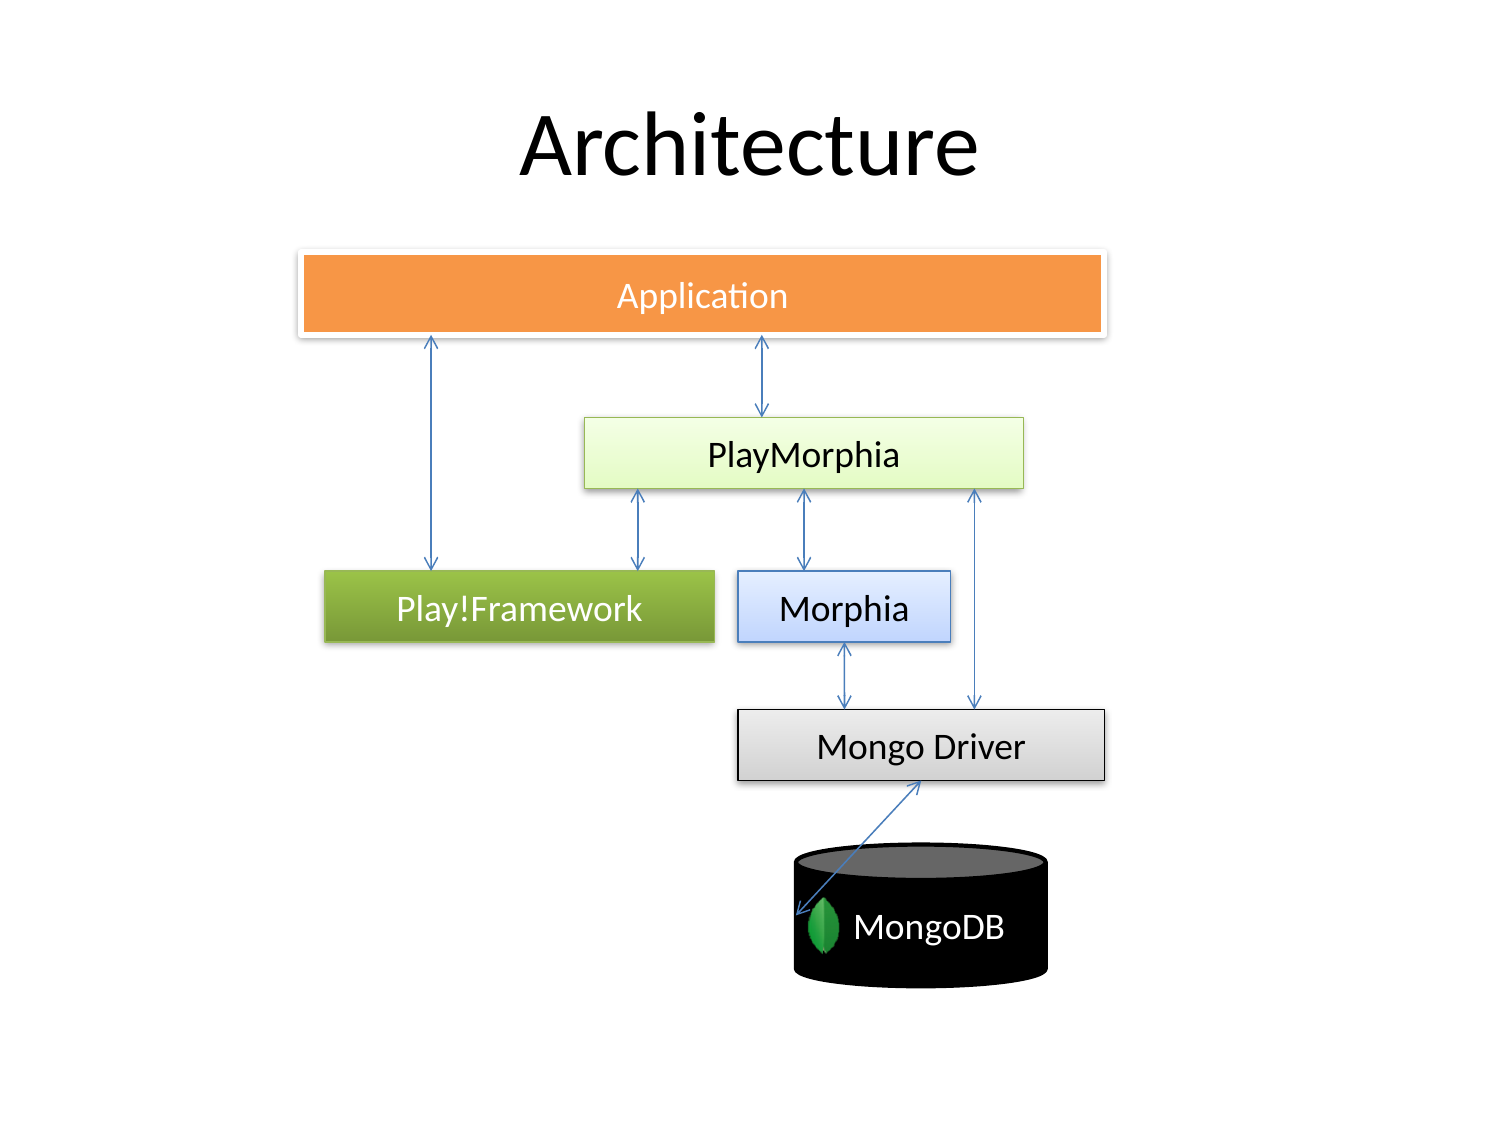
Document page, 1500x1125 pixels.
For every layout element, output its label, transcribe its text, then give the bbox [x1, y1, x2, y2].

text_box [300, 251, 1105, 987]
title Architecture [75, 45, 1425, 233]
